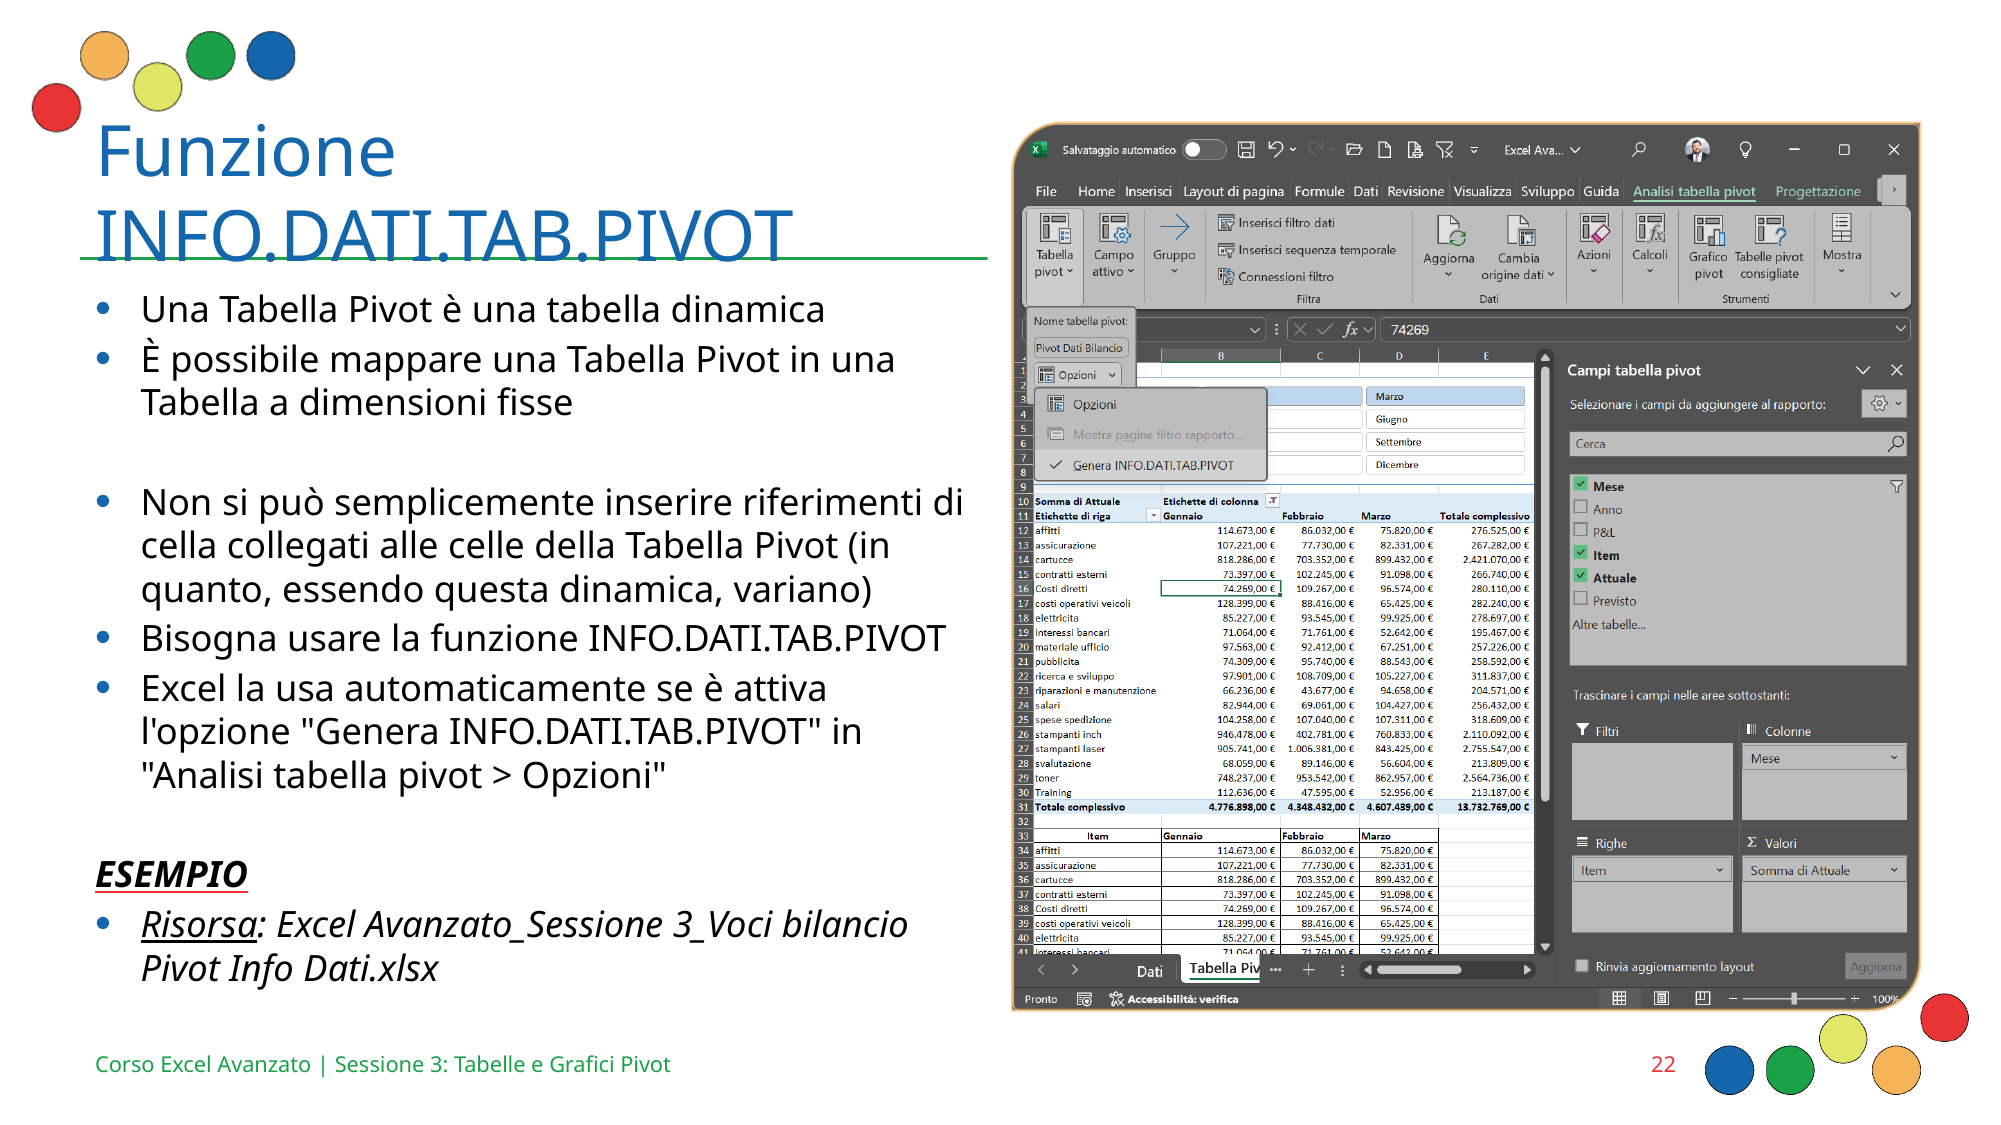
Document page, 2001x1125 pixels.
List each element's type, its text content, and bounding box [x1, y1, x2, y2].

list Una Tabella Pivot è una tabella dinamica È possibile mappare una Tabella Pivot in una Tabella a dimensioni fisse Non si può semplicemente inserire riferimenti di cella collegati alle celle della Tabella Pivot (in quanto, essendo questa dinamica, variano) Bisogna usare la funzione INFO.DATI.TAB.PIVOT Excel la usa automaticamente se è attiva l'opzione "Genera INFO.DATI.TAB.PIVOT" in "Analisi tabella pivot > Opzioni" ESEMPIO Risorsa: Excel Avanzato_Sessione 3_Voci bilancio Pivot Info Dati.xlsx [80, 278, 988, 1011]
picture [29, 30, 295, 135]
slide_number 22 [1583, 1035, 1692, 1096]
title Funzione INFO.DATI.TAB.PIVOT [80, 123, 988, 259]
footer Corso Excel Avanzato | Sessione 3: Tabelle e Grafici Pivot [80, 1035, 1571, 1096]
picture [1012, 122, 1971, 1096]
